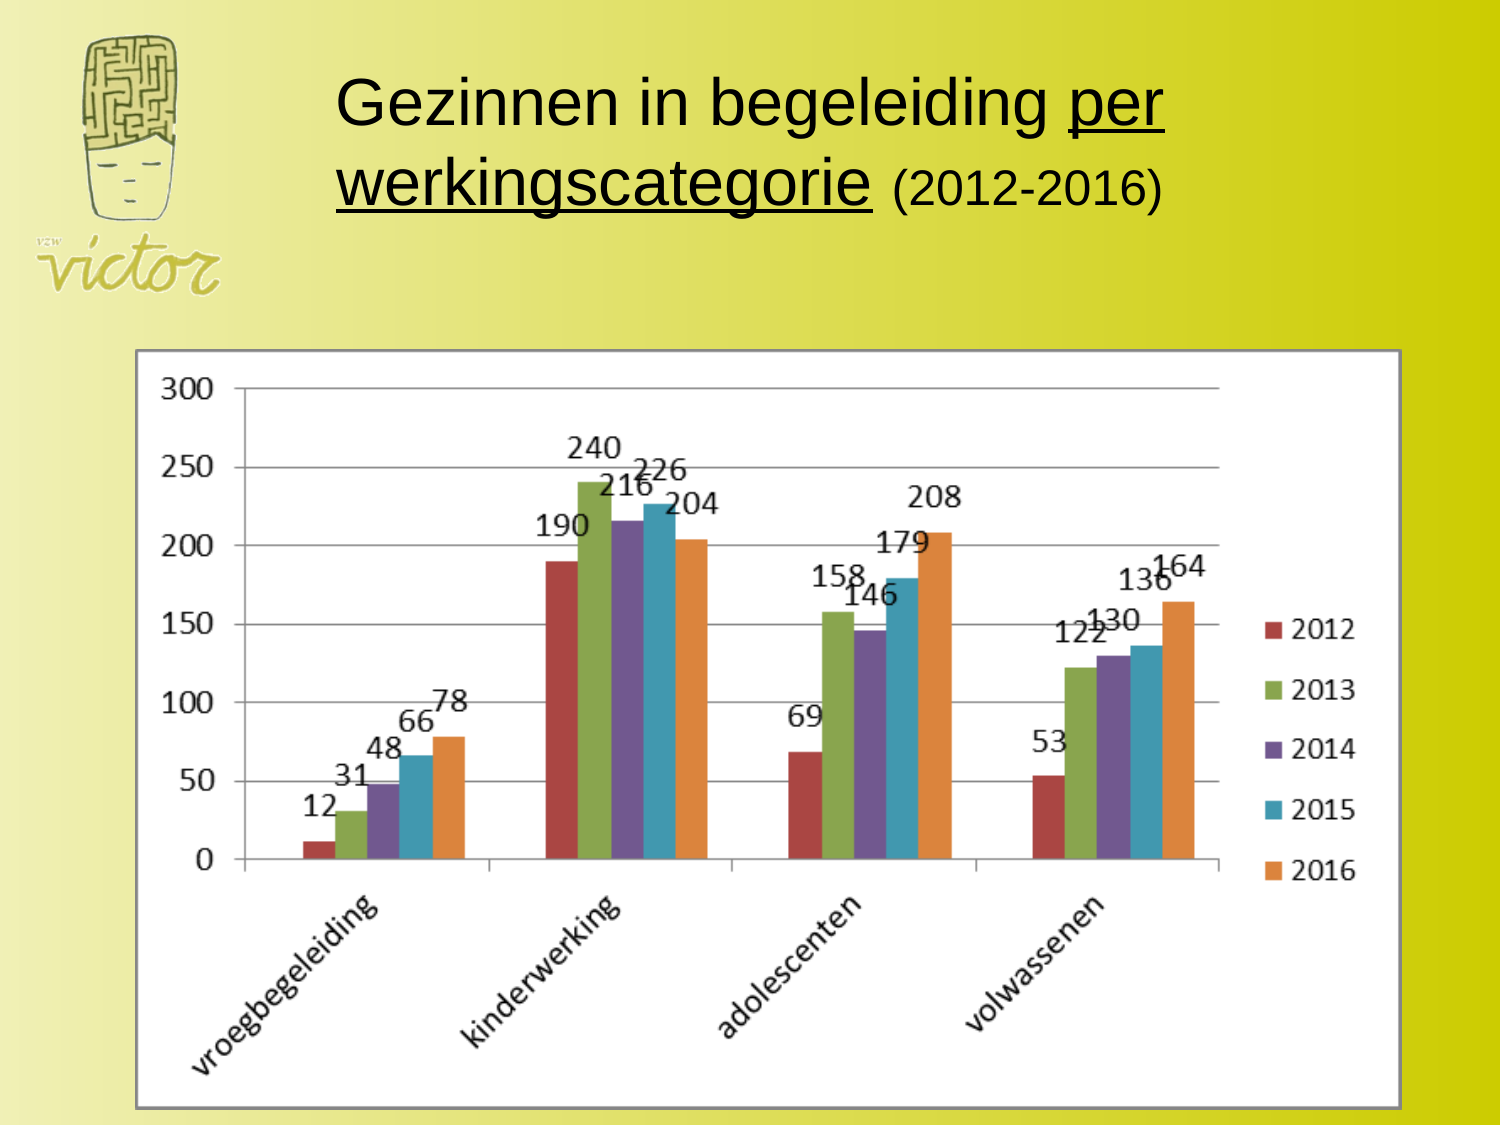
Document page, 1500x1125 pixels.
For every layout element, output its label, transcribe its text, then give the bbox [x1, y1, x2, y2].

picture [29, 30, 234, 303]
picture [135, 349, 1402, 1110]
title Gezinnen in begeleiding per werkingscategorie (2012-2016) [74, 44, 1426, 233]
